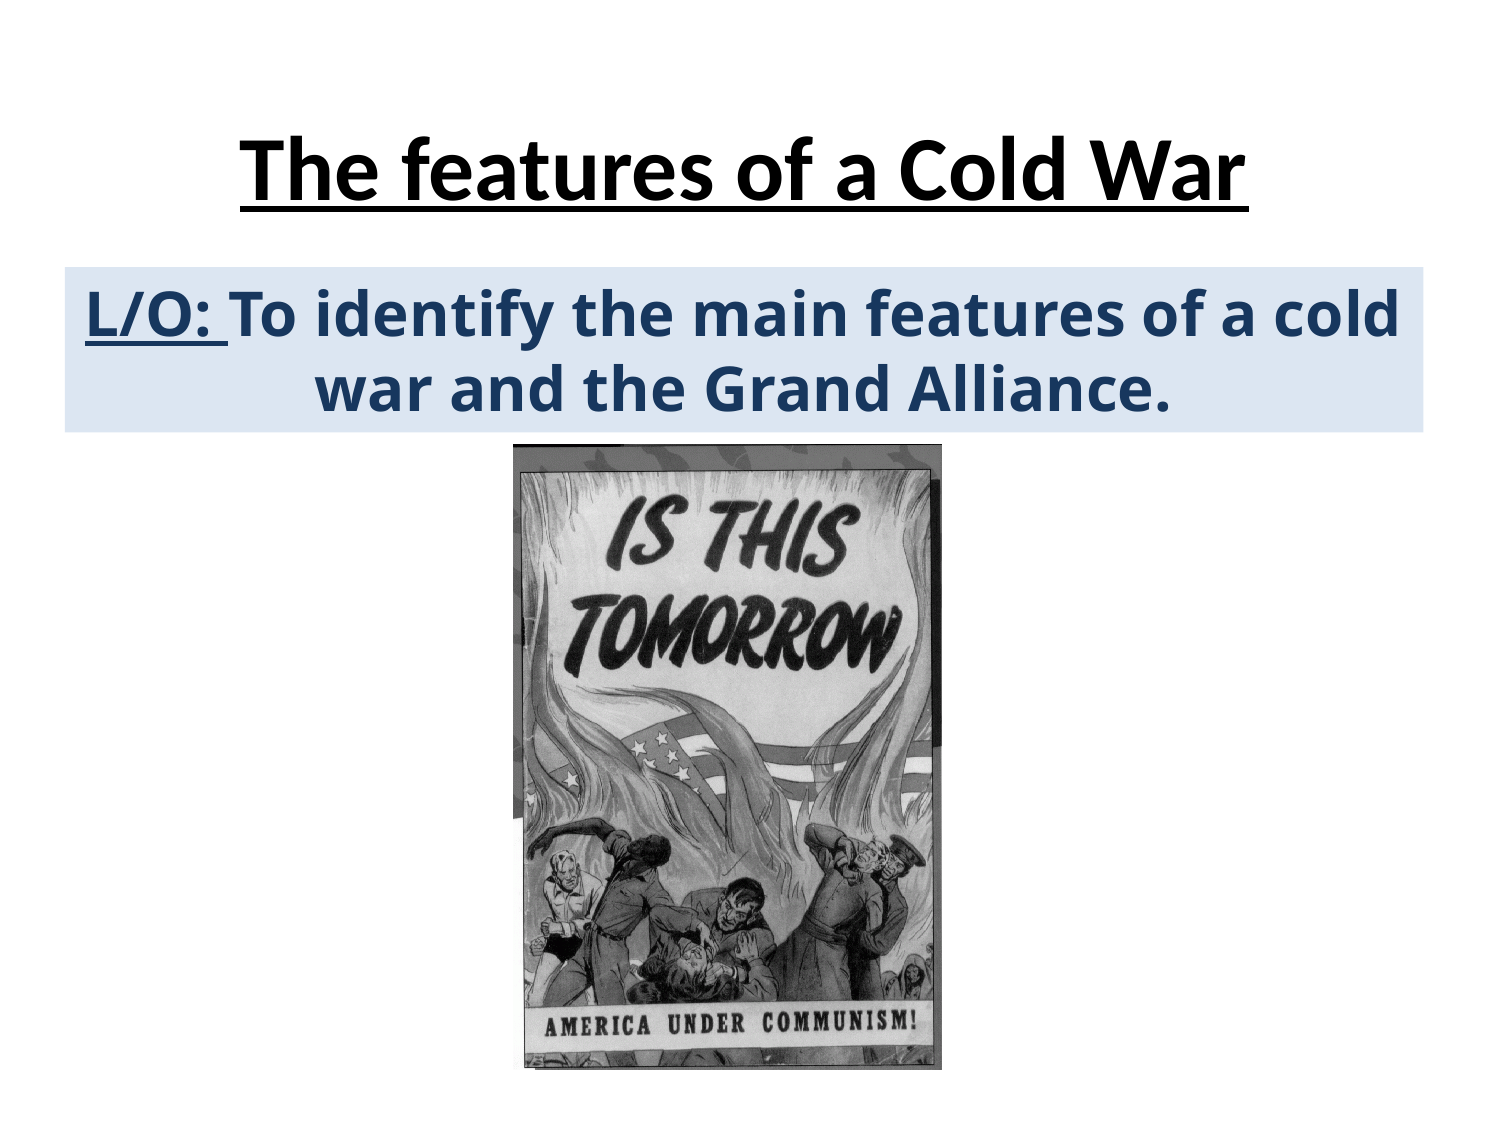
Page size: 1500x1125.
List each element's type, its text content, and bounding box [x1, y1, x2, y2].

subtitle L/O: To identify the main features of a cold war and the Grand Alliance. [64, 267, 1424, 433]
picture [513, 444, 943, 1071]
title The features of a Cold War [53, 42, 1436, 284]
